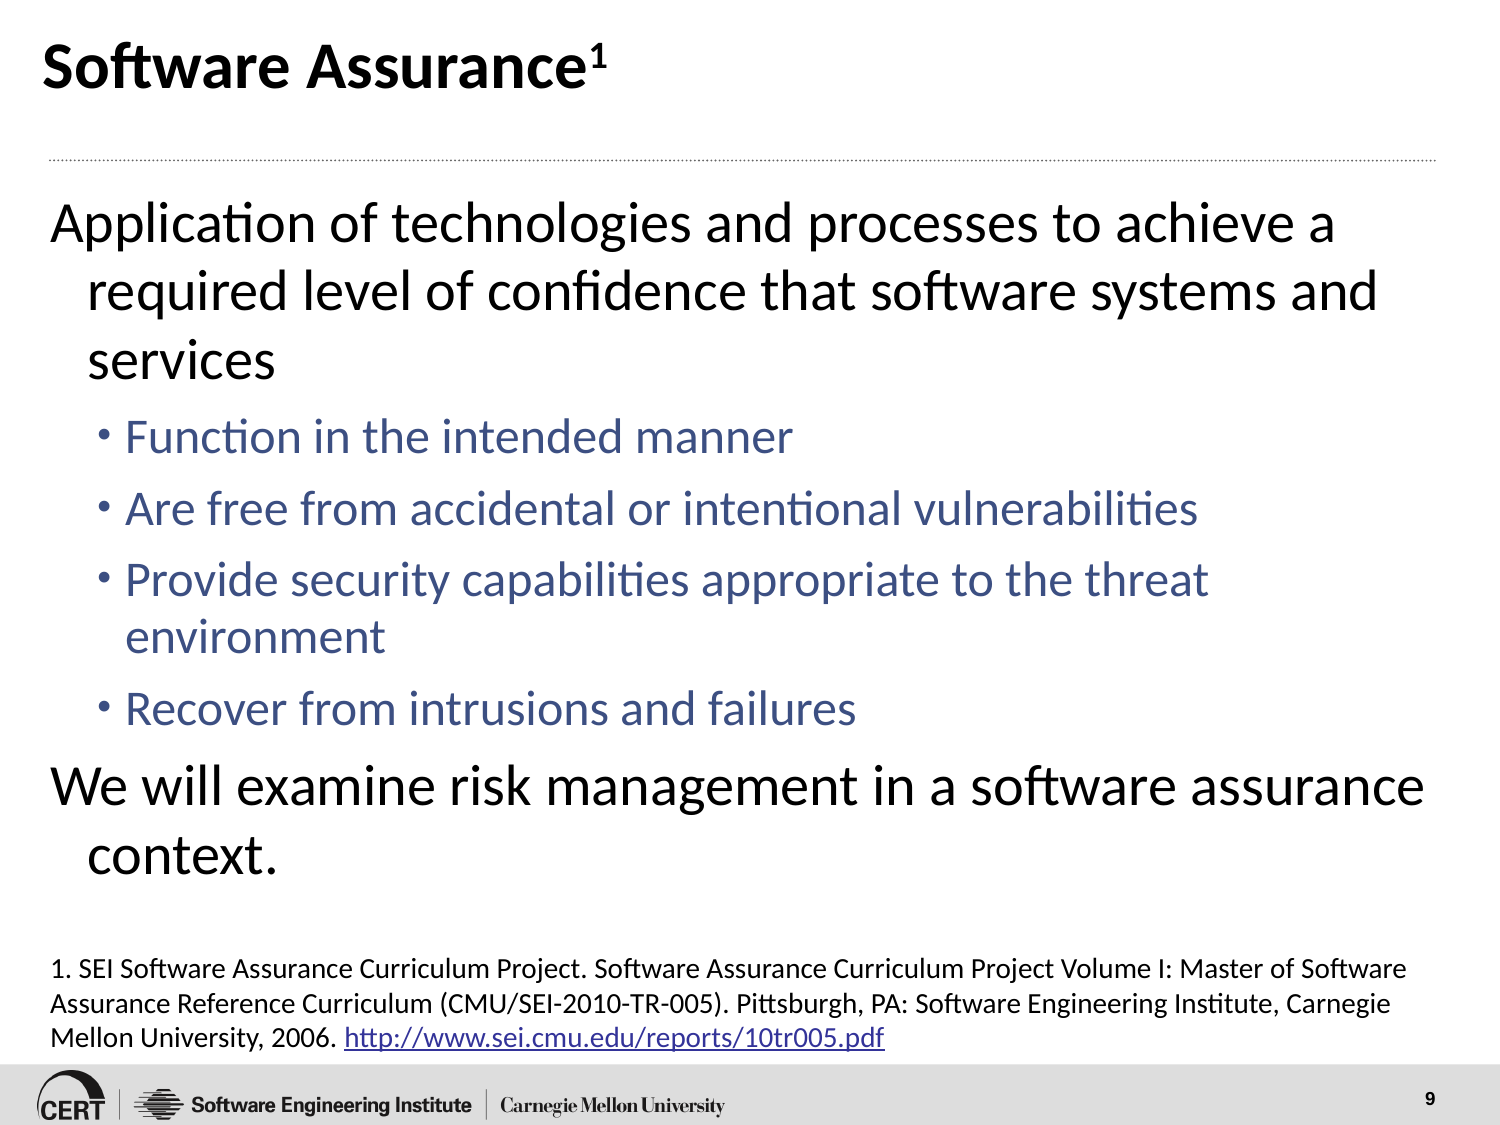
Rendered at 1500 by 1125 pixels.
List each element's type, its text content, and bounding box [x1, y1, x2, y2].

list Application of technologies and processes to achieve a required level of confidence that software systems and services Function in the intended manner Are free from accidental or intentional vulnerabilities Provide security capabilities appropriate to the threat environment Recover from intrusions and failures We will examine risk management in a software assurance context. 1. SEI Software Assurance Curriculum Project. Software Assurance Curriculum Project Volume I: Master of Software Assurance Reference Curriculum (CMU/SEI-2010-TR-005). Pittsburgh, PA: Software Engineering Institute, Carnegie Mellon University, 2006. http://www.sei.cmu.edu/reports/10tr005.pdf [49, 187, 1438, 1001]
title Software Assurance1 [42, 37, 1434, 155]
picture [37, 1069, 725, 1122]
